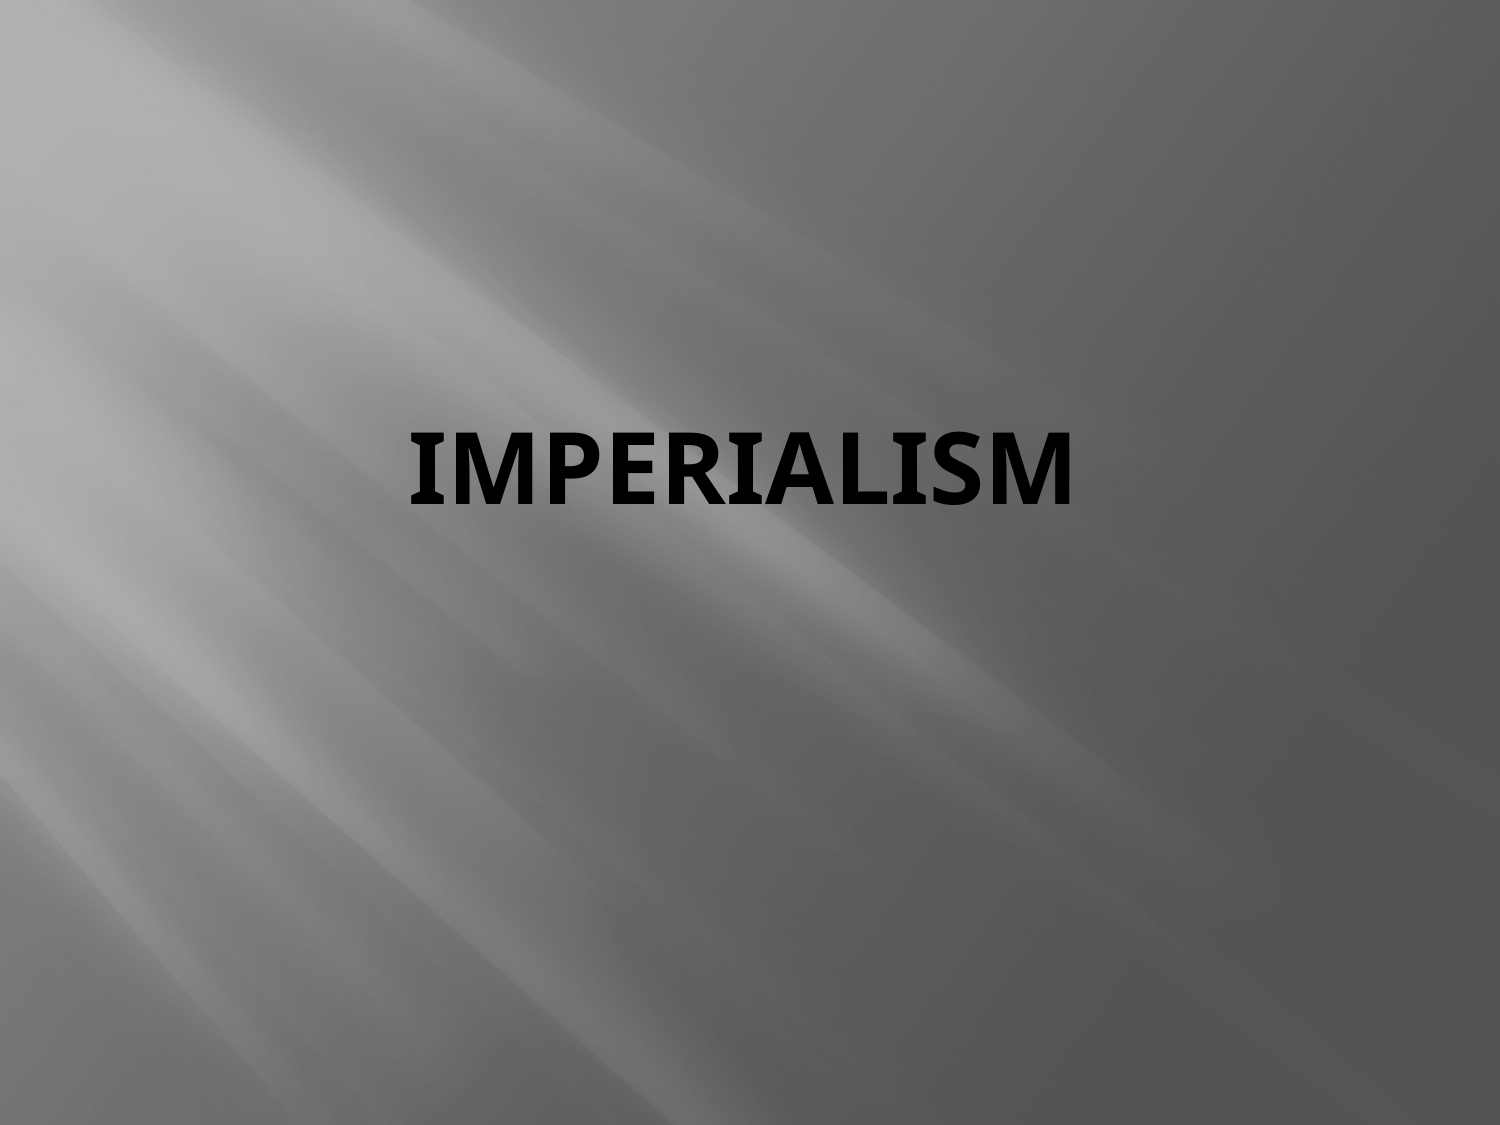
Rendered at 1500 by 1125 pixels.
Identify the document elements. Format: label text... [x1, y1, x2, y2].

title Imperialism [69, 224, 1420, 525]
